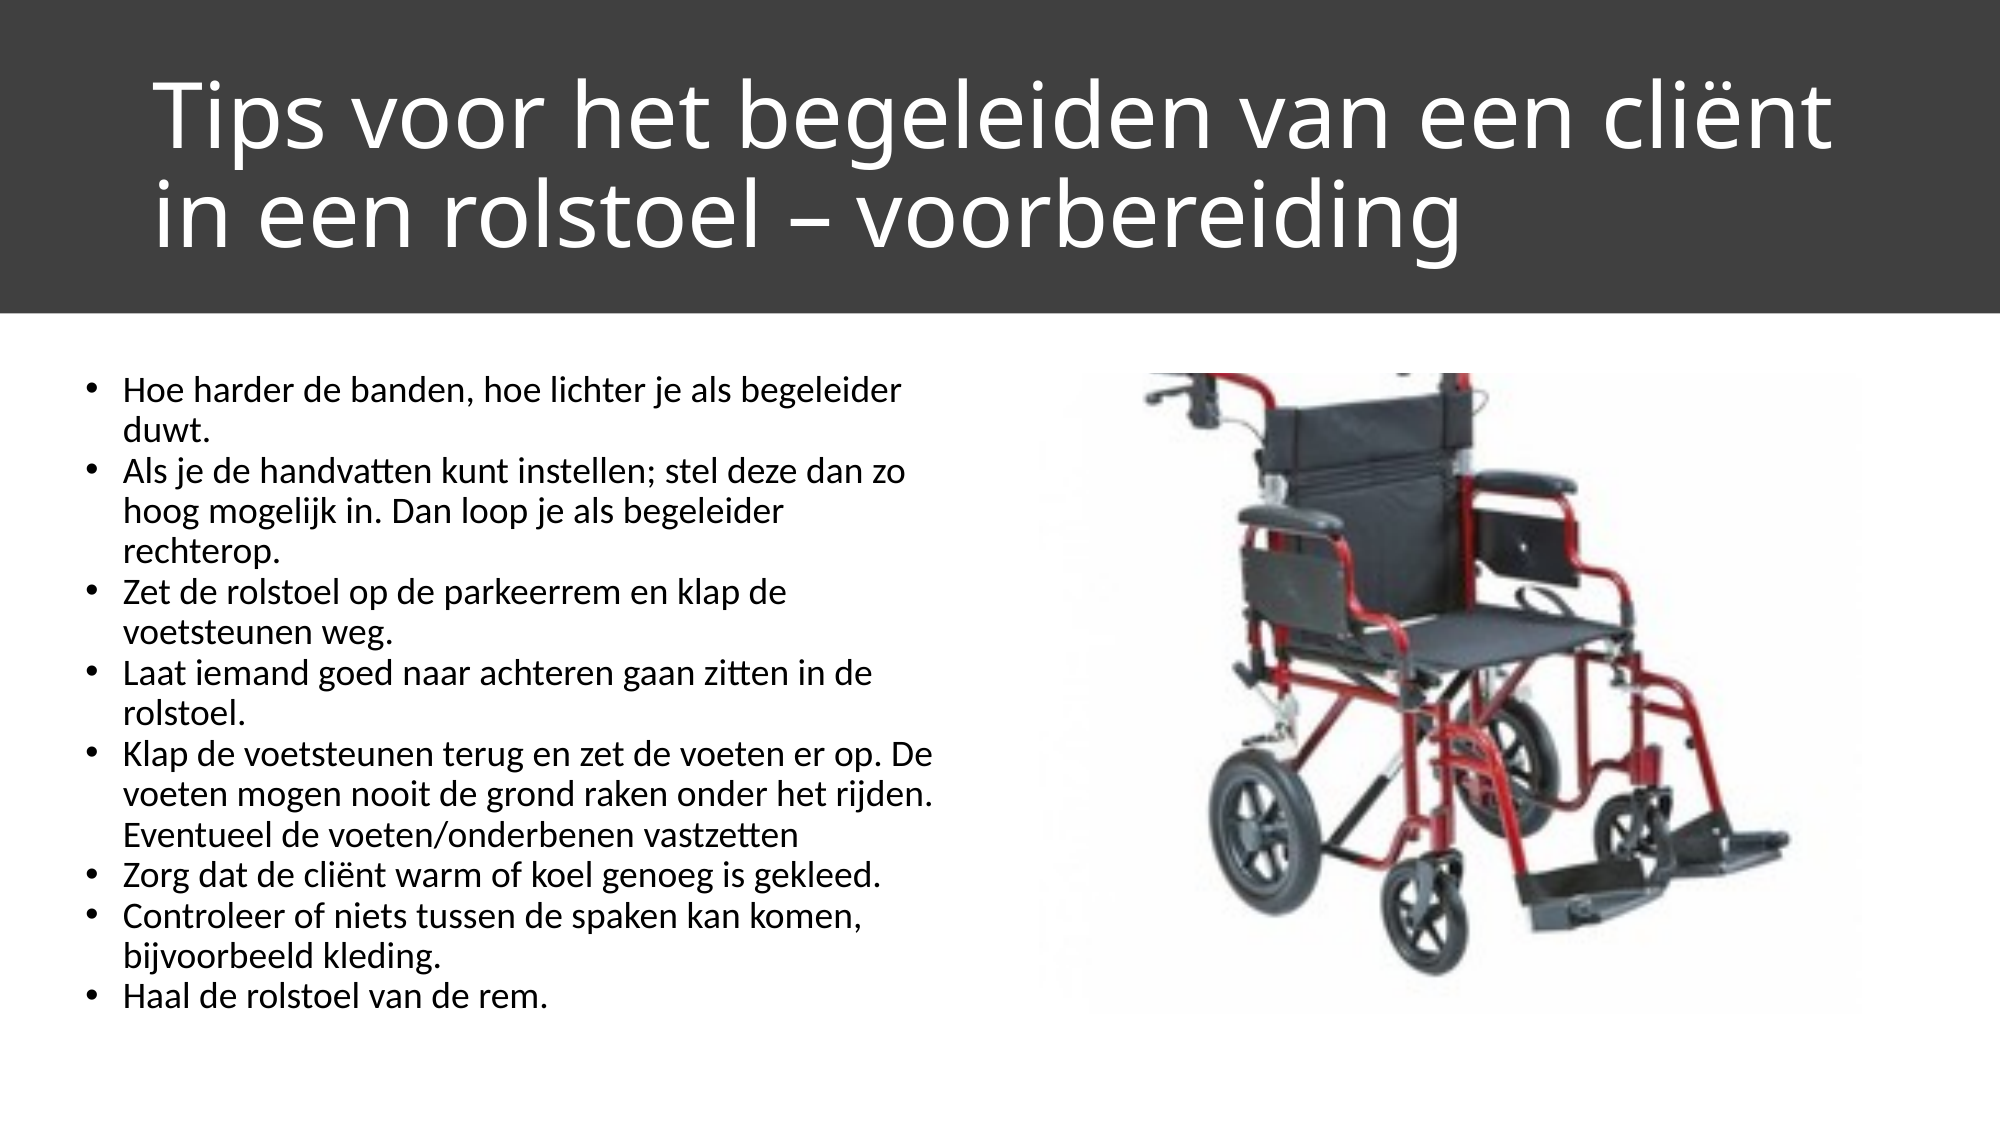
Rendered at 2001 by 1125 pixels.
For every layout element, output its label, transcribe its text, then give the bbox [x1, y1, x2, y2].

picture [1039, 373, 1862, 1014]
list Hoe harder de banden, hoe lichter je als begeleider duwt. Als je de handvatten kunt instellen; stel deze dan zo hoog mogelijk in. Dan loop je als begeleider rechterop. Zet de rolstoel op de parkeerrem en klap de voetsteunen weg. Laat iemand goed naar achteren gaan zitten in de rolstoel. Klap de voetsteunen terug en zet de voeten er op. De voeten mogen nooit de grond raken onder het rijden. Eventueel de voeten/onderbenen vastzetten Zorg dat de cliënt warm of koel genoeg is gekleed. Controleer of niets tussen de spaken kan komen, bijvoorbeeld kleding. Haal de rolstoel van de rem. [70, 373, 961, 1014]
title Tips voor het begeleiden van een cliënt in een rolstoel – voorbereiding [137, 60, 1863, 278]
text_box [0, 0, 2000, 314]
